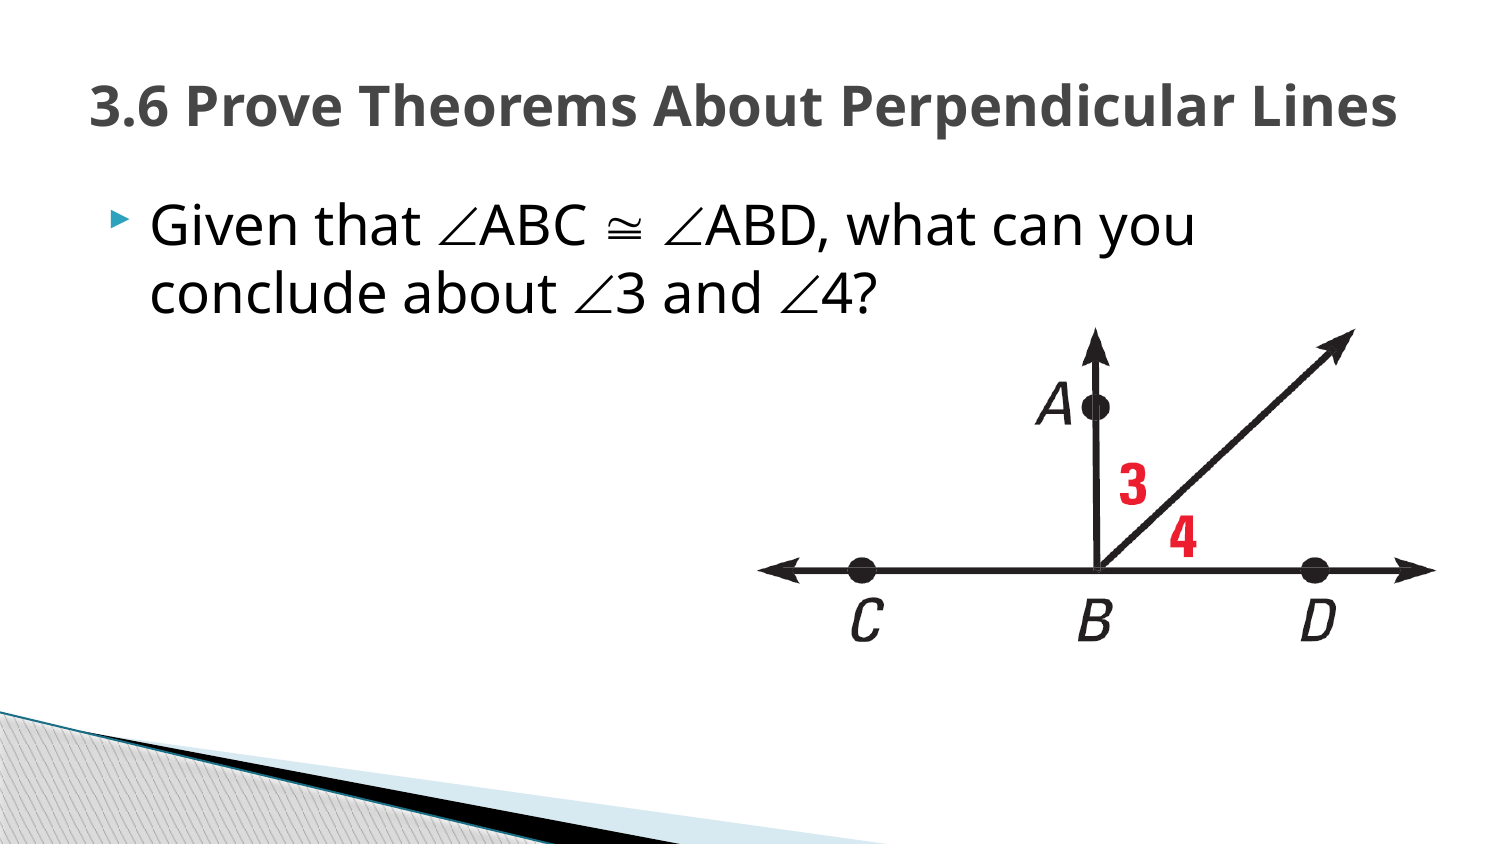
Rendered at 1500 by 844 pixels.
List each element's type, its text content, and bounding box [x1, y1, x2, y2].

title 3.6 Prove Theorems About Perpendicular Lines [75, 33, 1425, 175]
list Given that ABC  ABD, what can you conclude about 3 and 4? [75, 182, 1425, 740]
picture [749, 321, 1443, 651]
